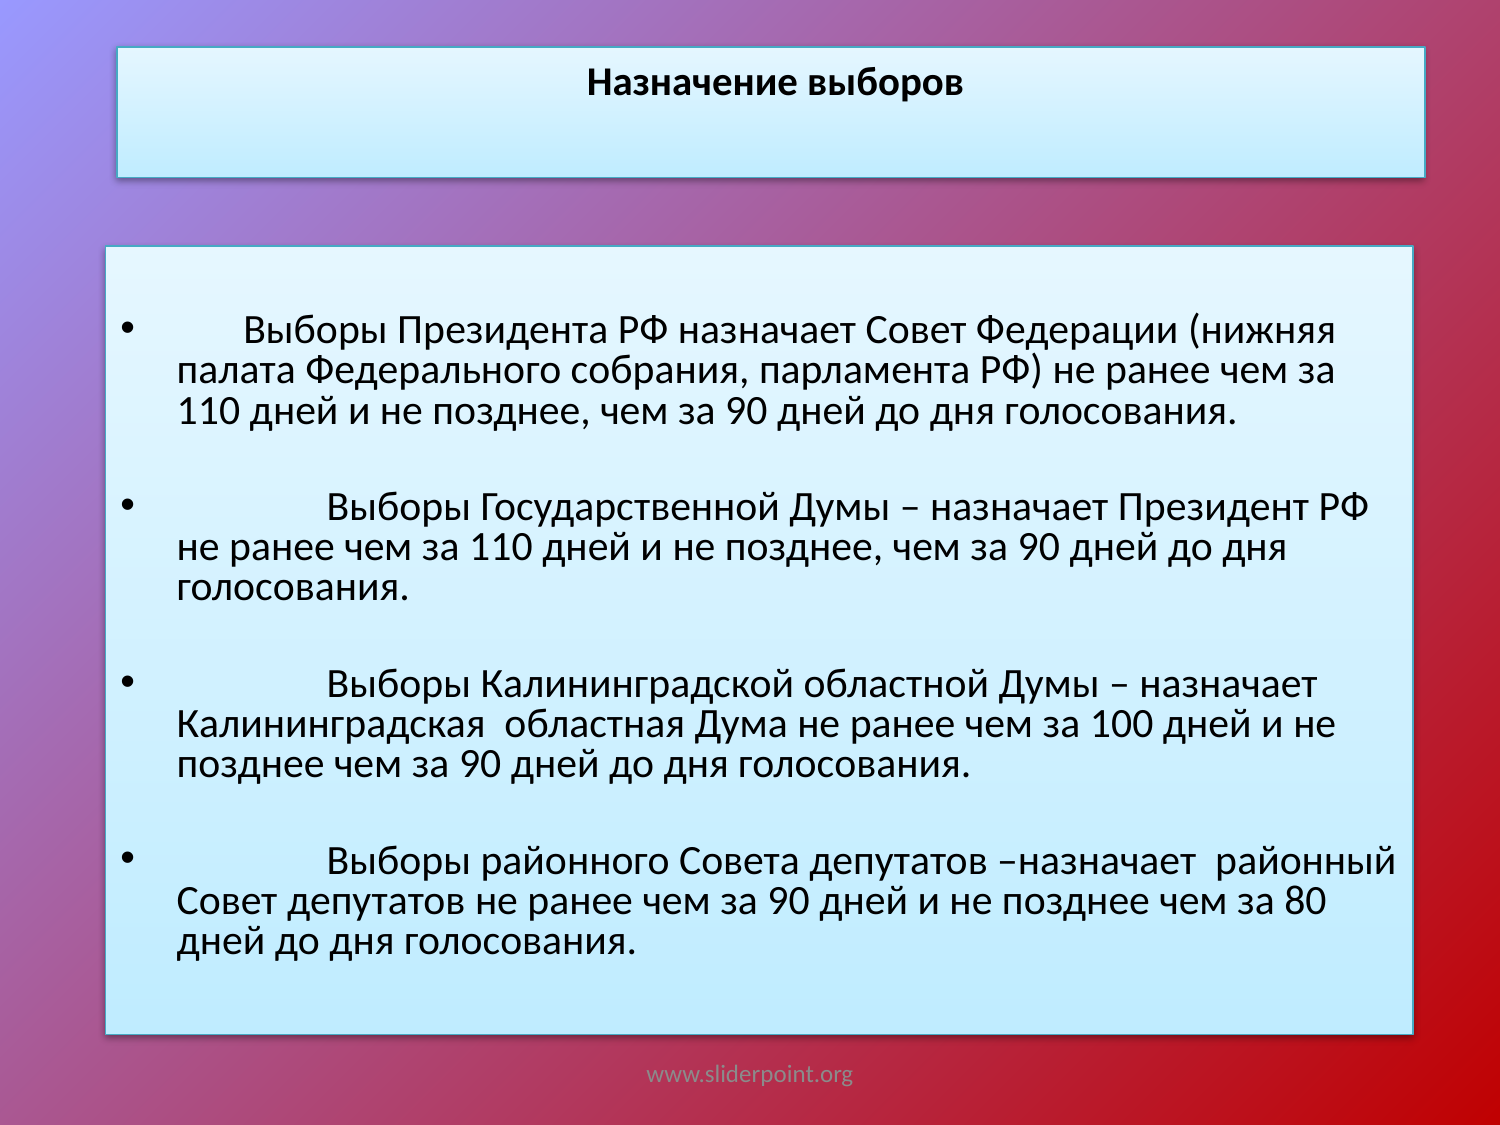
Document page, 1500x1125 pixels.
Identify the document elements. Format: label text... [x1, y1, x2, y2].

list Выборы Президента РФ назначает Совет Федерации (нижняя палата Федерального собрания, парламента РФ) не ранее чем за 110 дней и не позднее, чем за 90 дней до дня голосования. Выборы Государственной Думы – назначает Президент РФ не ранее чем за 110 дней и не позднее, чем за 90 дней до дня голосования. Выборы Калининградской областной Думы – назначает Калининградская областная Дума не ранее чем за 100 дней и не позднее чем за 90 дней до дня голосования. Выборы районного Совета депутатов –назначает районный Совет депутатов не ранее чем за 90 дней и не позднее чем за 80 дней до дня голосования. [105, 245, 1414, 1035]
title Назначение выборов [116, 46, 1426, 178]
footer www.sliderpoint.org [512, 1042, 988, 1103]
